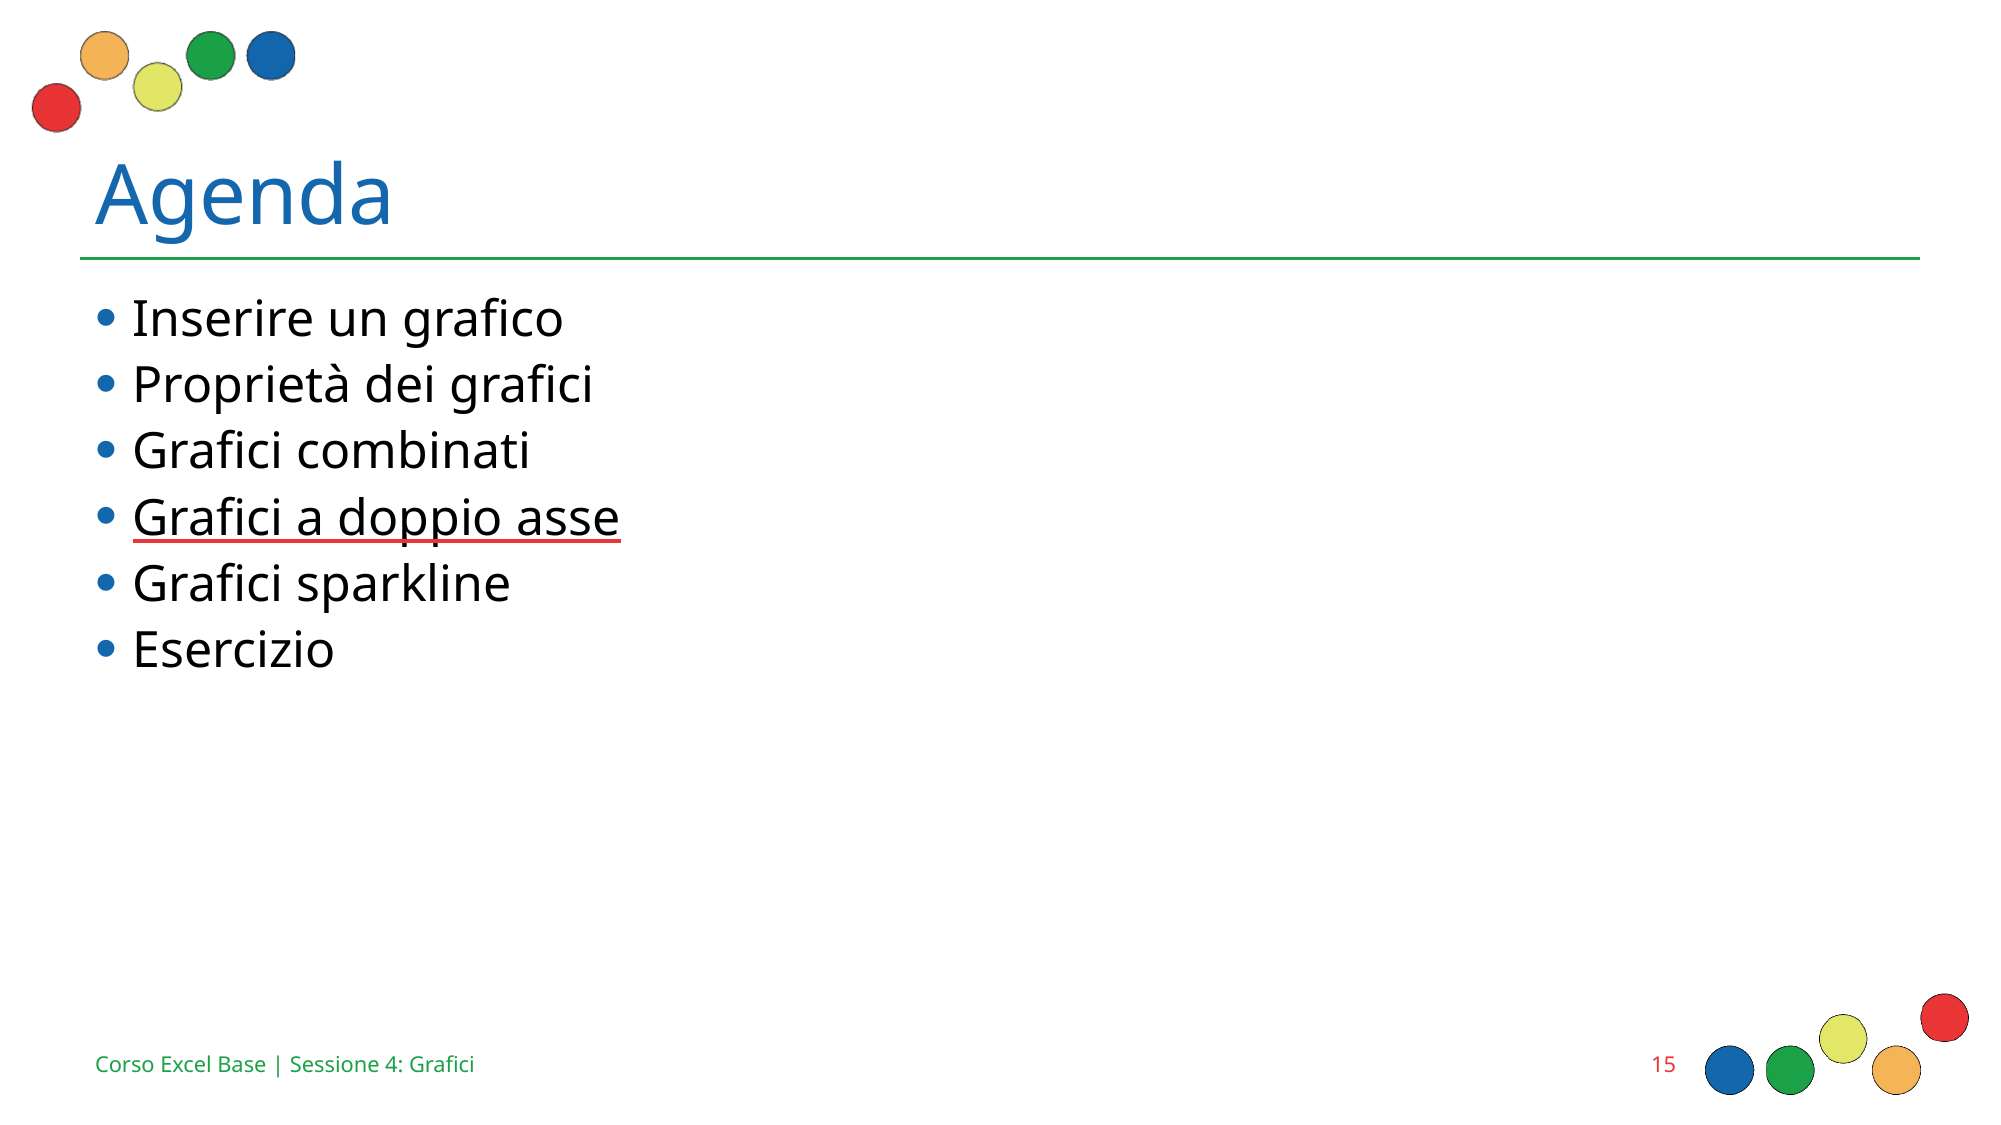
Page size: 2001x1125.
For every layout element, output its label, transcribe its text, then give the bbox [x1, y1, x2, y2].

slide_number 15 [1583, 1035, 1692, 1096]
title Agenda [80, 123, 1920, 259]
footer Corso Excel Base | Sessione 4: Grafici [80, 1035, 1571, 1096]
picture [1704, 990, 1971, 1096]
picture [29, 30, 295, 135]
list Inserire un grafico Proprietà dei grafici Grafici combinati Grafici a doppio asse Grafici sparkline Esercizio [80, 278, 1920, 1011]
